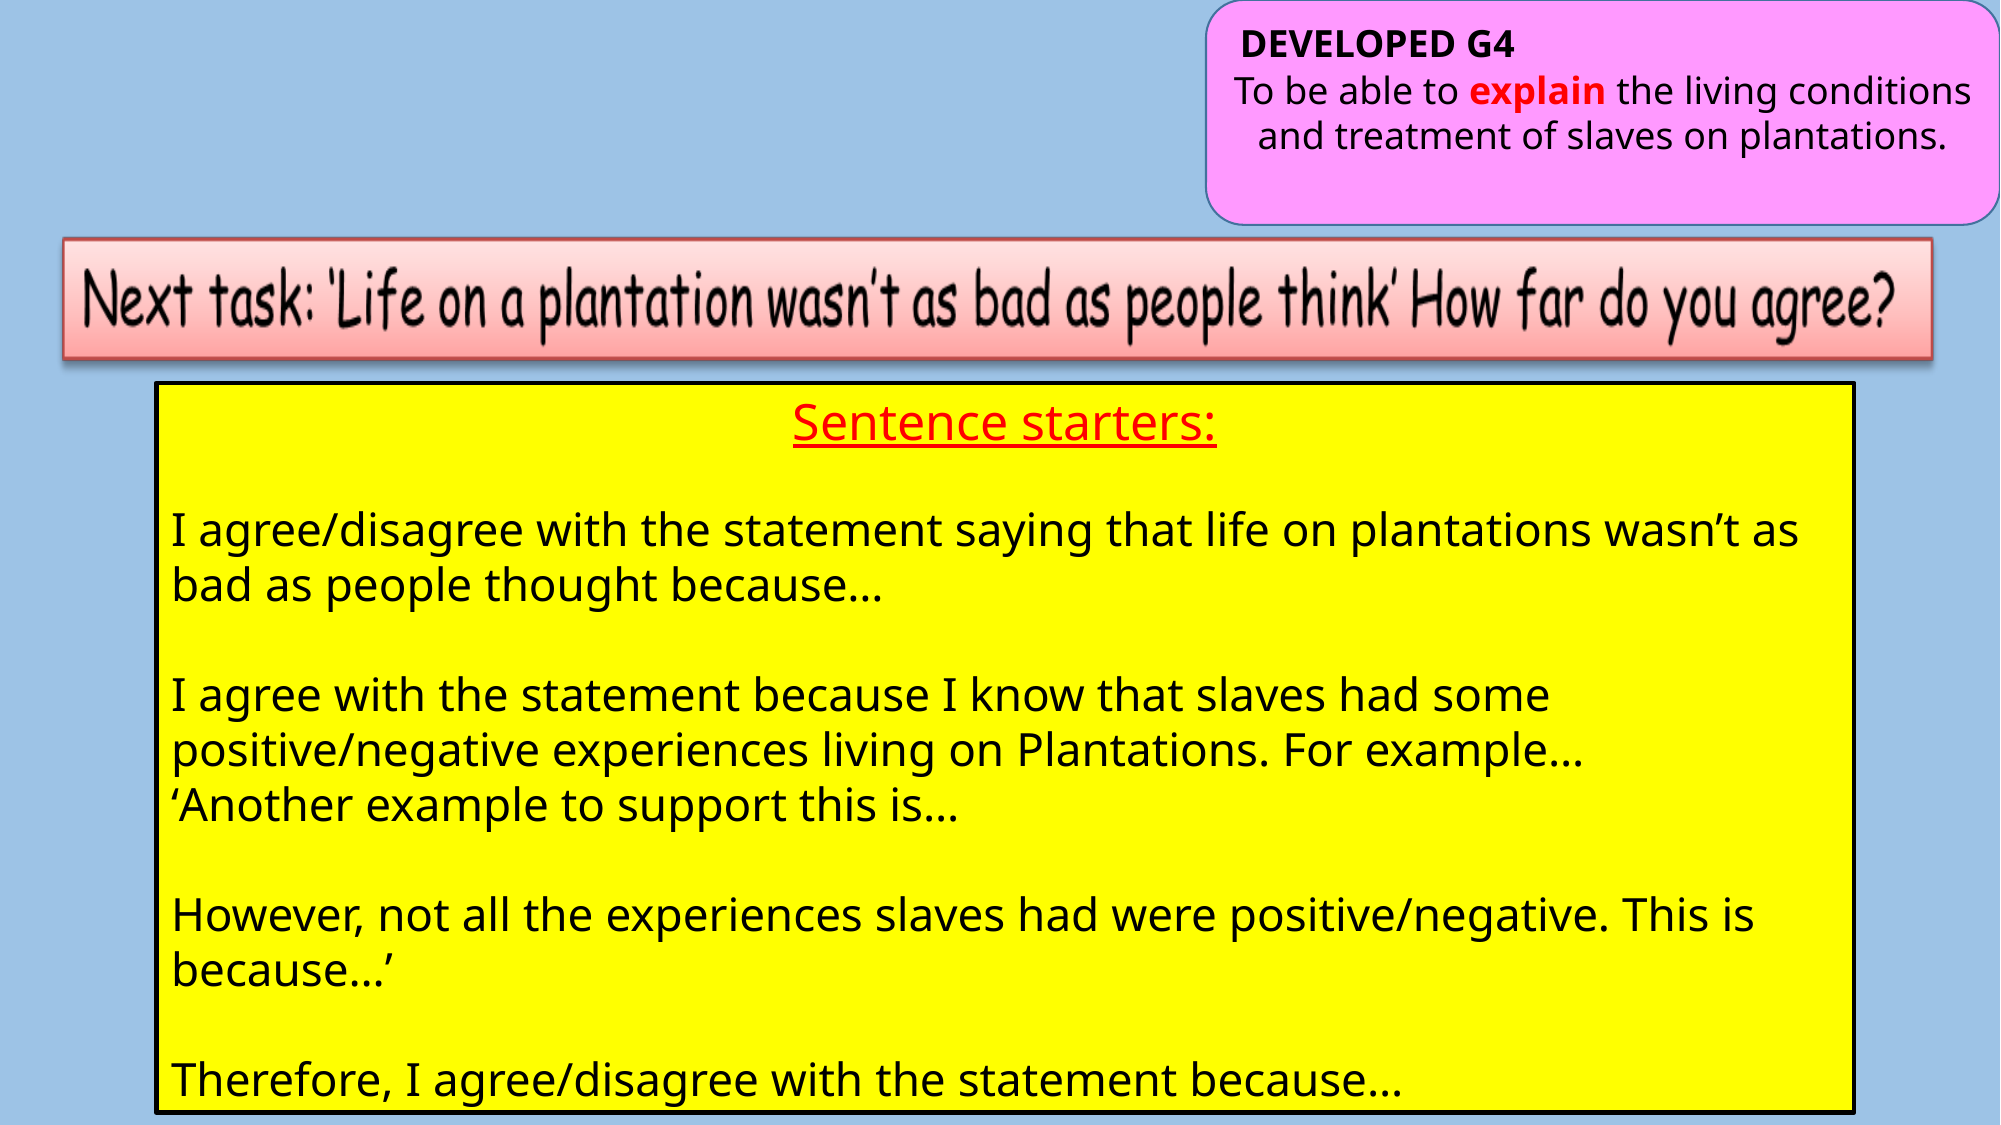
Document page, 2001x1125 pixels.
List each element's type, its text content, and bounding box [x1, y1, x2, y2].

text_box Sentence starters: I agree/disagree with the statement saying that life on plantations wasn’t as bad as people thought because… I agree with the statement because I know that slaves had some positive/negative experiences living on Plantations. For example… ‘Another example to support this is… However, not all the experiences slaves had were positive/negative. This is because…’ Therefore, I agree/disagree with the statement because… [156, 410, 1855, 1113]
picture [45, 224, 1942, 410]
text_box DEVELOPED G4 [1225, 12, 1838, 72]
text_box To be able to explain the living conditions and treatment of slaves on plantations. [1204, 0, 2000, 226]
